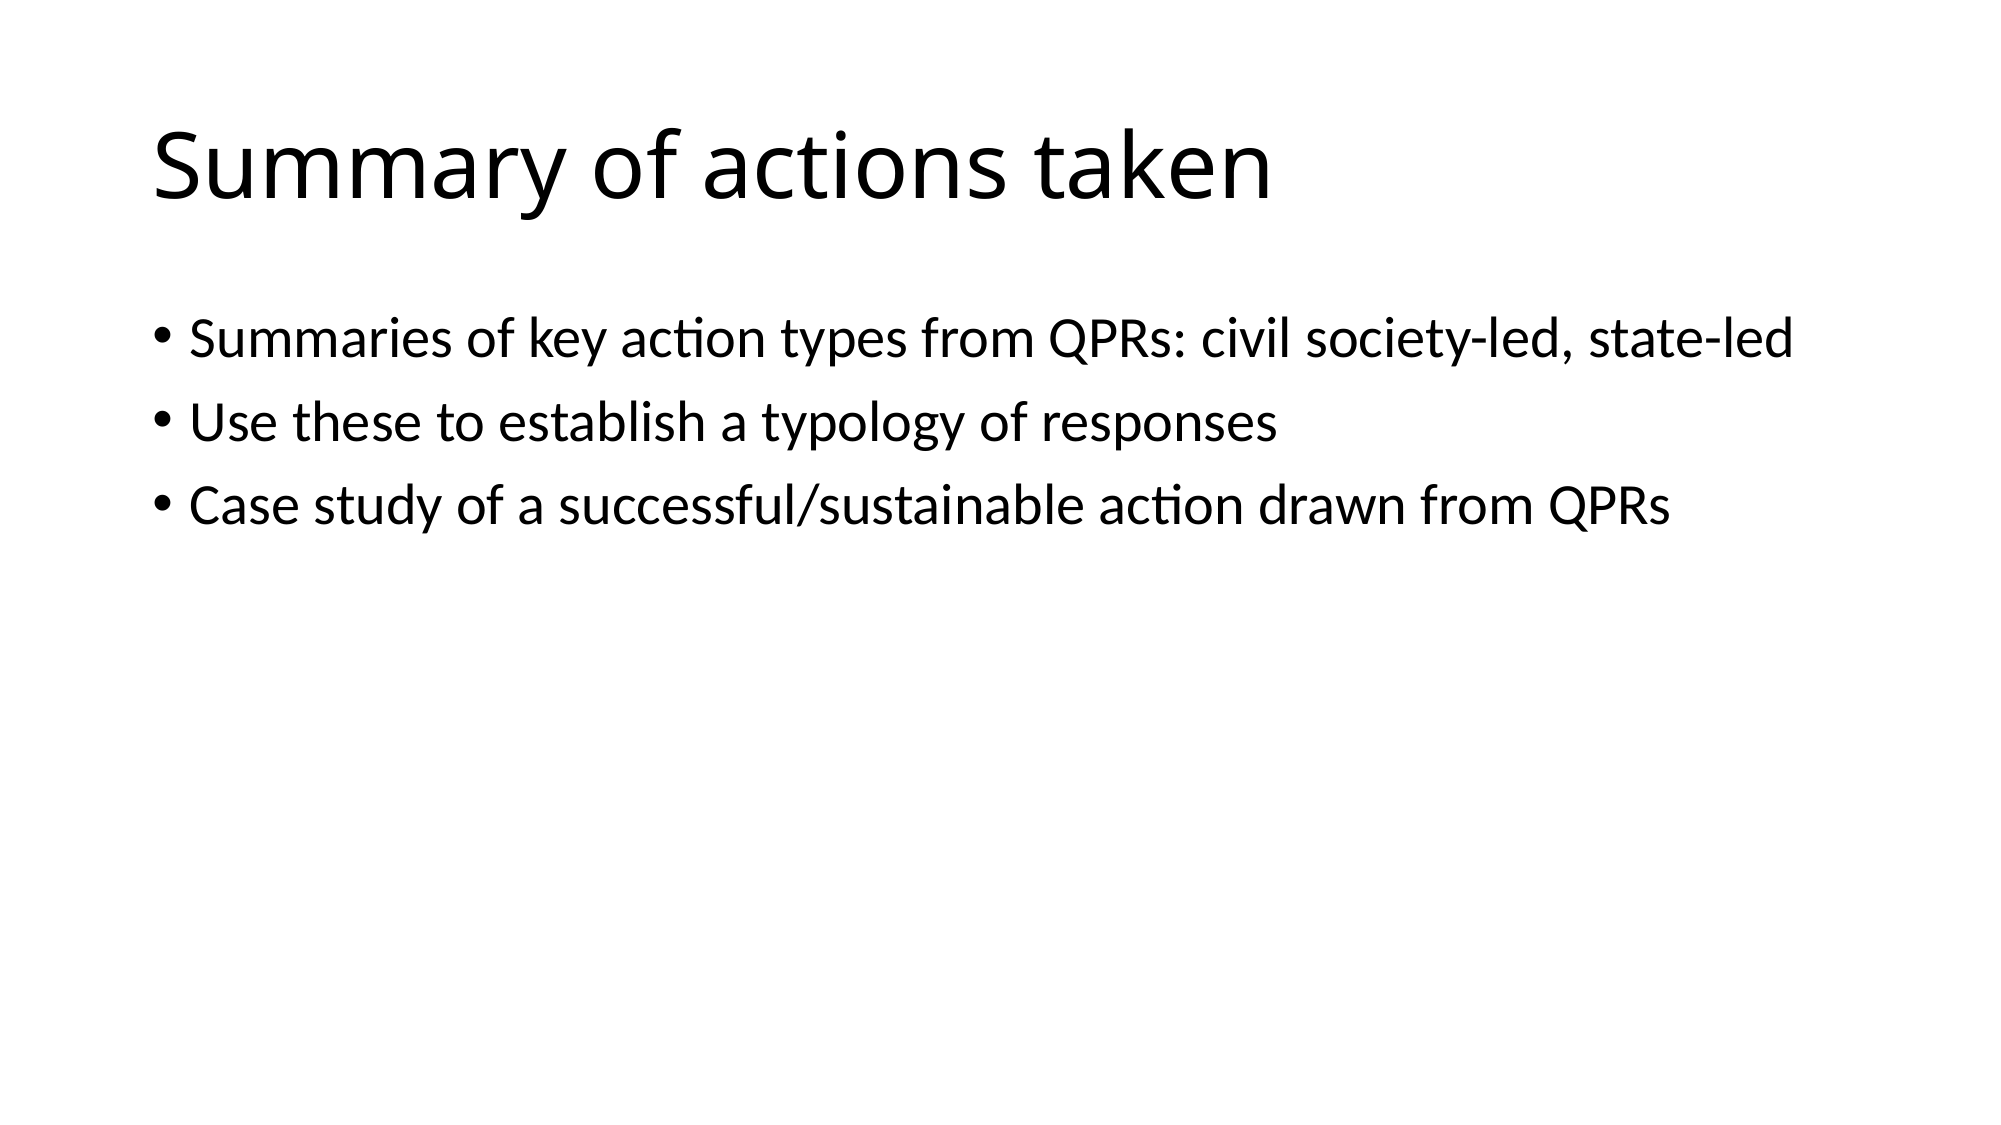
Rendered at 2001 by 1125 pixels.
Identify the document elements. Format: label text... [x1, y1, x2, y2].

title Summary of actions taken [137, 59, 1863, 278]
list Summaries of key action types from QPRs: civil society-led, state-led Use these to establish a typology of responses Case study of a successful/sustainable action drawn from QPRs [137, 299, 1863, 1014]
